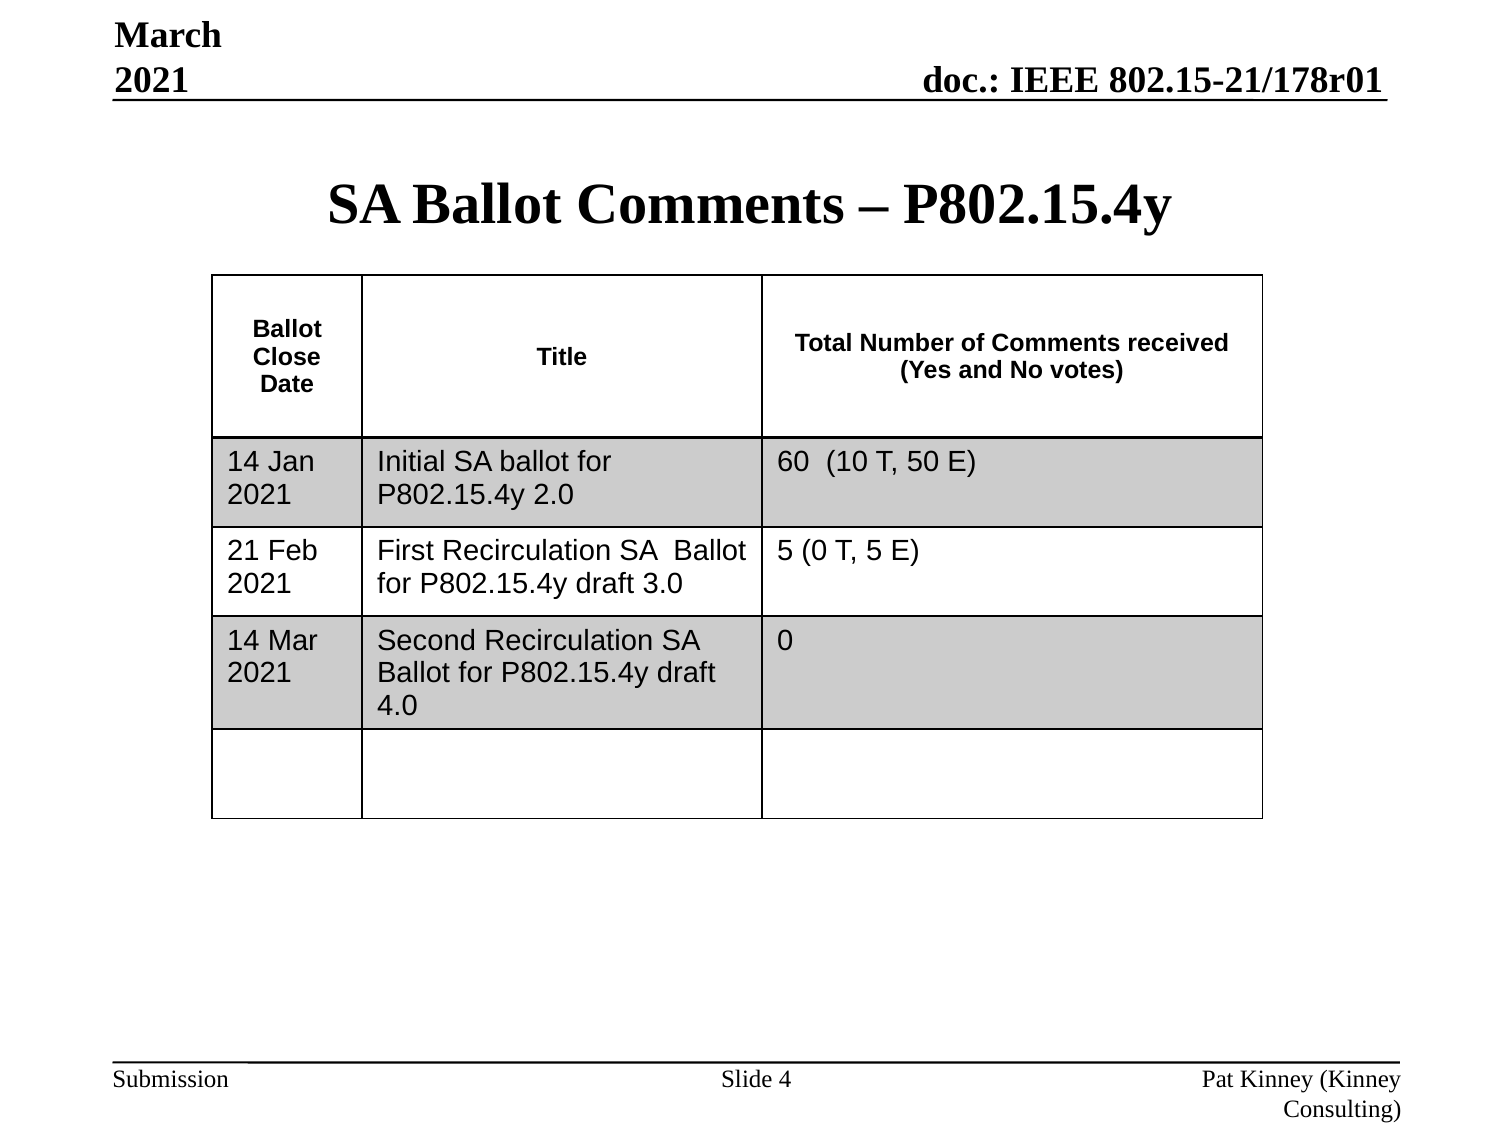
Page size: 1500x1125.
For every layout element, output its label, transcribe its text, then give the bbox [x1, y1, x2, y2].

footer Pat Kinney (Kinney Consulting) [1092, 1061, 1402, 1093]
table_cell [763, 730, 1262, 818]
table_cell 60 (10 T, 50 E) [763, 439, 1262, 526]
table_cell 14 Mar 2021 [213, 617, 361, 728]
table_cell 21 Feb 2021 [213, 528, 361, 615]
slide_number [114, 54, 270, 101]
table_header Title [363, 276, 761, 436]
table_cell [213, 730, 361, 818]
table_cell 0 [763, 617, 1262, 728]
table_header Total Number of Comments received (Yes and No votes) [763, 276, 1262, 436]
table_cell 5 (0 T, 5 E) [763, 528, 1262, 615]
slide_number Slide 4 [712, 1061, 800, 1093]
table_cell [363, 730, 761, 818]
table_cell Second Recirculation SA Ballot for P802.15.4y draft 4.0 [363, 617, 761, 728]
table_cell Initial SA ballot for P802.15.4y 2.0 [363, 439, 761, 526]
table_header Ballot Close Date [213, 276, 361, 436]
table_cell First Recirculation SA Ballot for P802.15.4y draft 3.0 [363, 528, 761, 615]
table_cell 14 Jan 2021 [213, 439, 361, 526]
title SA Ballot Comments – P802.15.4y [112, 112, 1388, 288]
